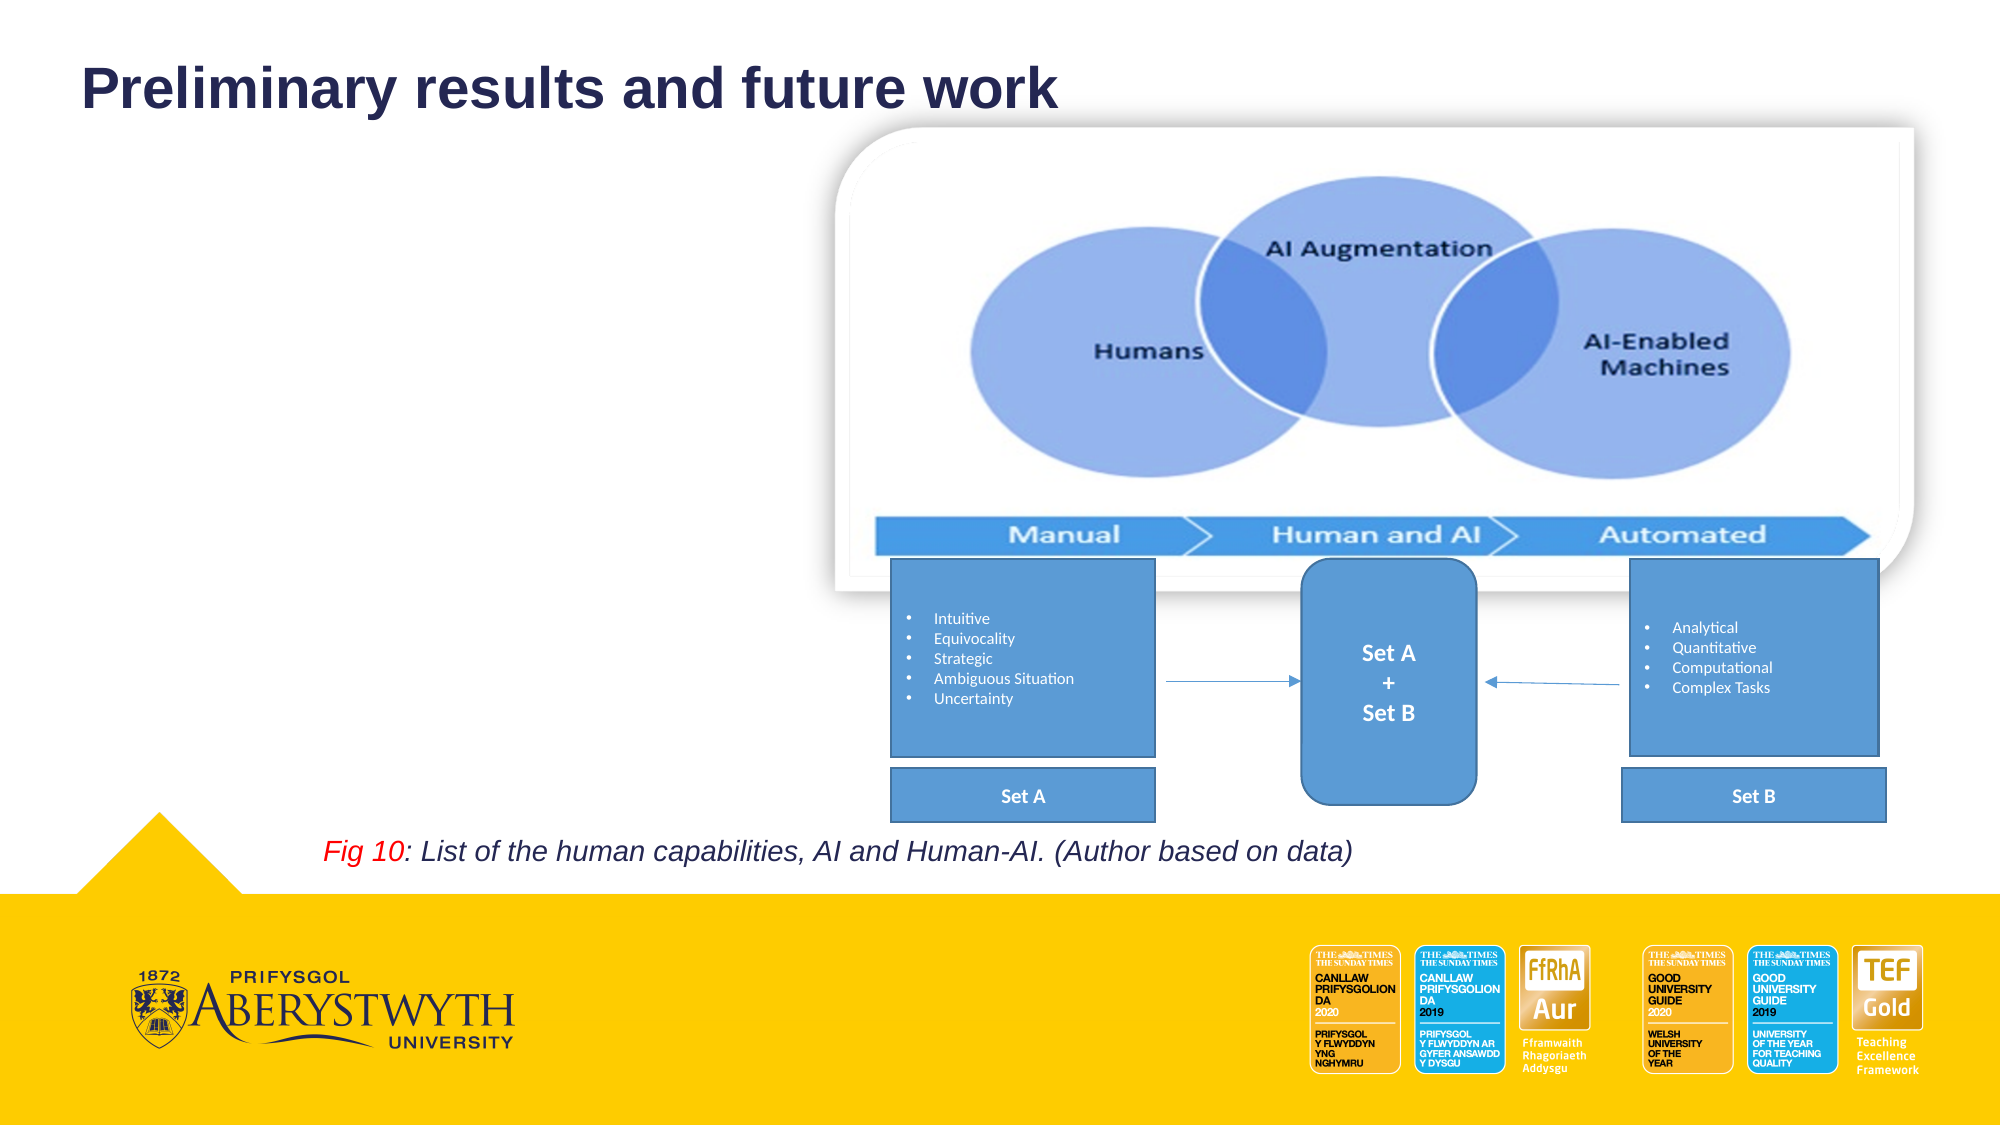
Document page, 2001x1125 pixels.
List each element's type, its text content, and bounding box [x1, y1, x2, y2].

text_box Set B [1622, 768, 1887, 812]
picture [791, 84, 1957, 635]
text_box Preliminary results and future work [66, 22, 1124, 129]
text_box Set A + Set B [1301, 635, 1477, 805]
text_box Set A [891, 768, 1156, 812]
picture [0, 812, 2000, 1125]
text_box Analytical Quantitative Computational Complex Tasks [1629, 635, 1879, 756]
text_box Intuitive Equivocality Strategic Ambiguous Situation Uncertainty [891, 635, 1156, 758]
